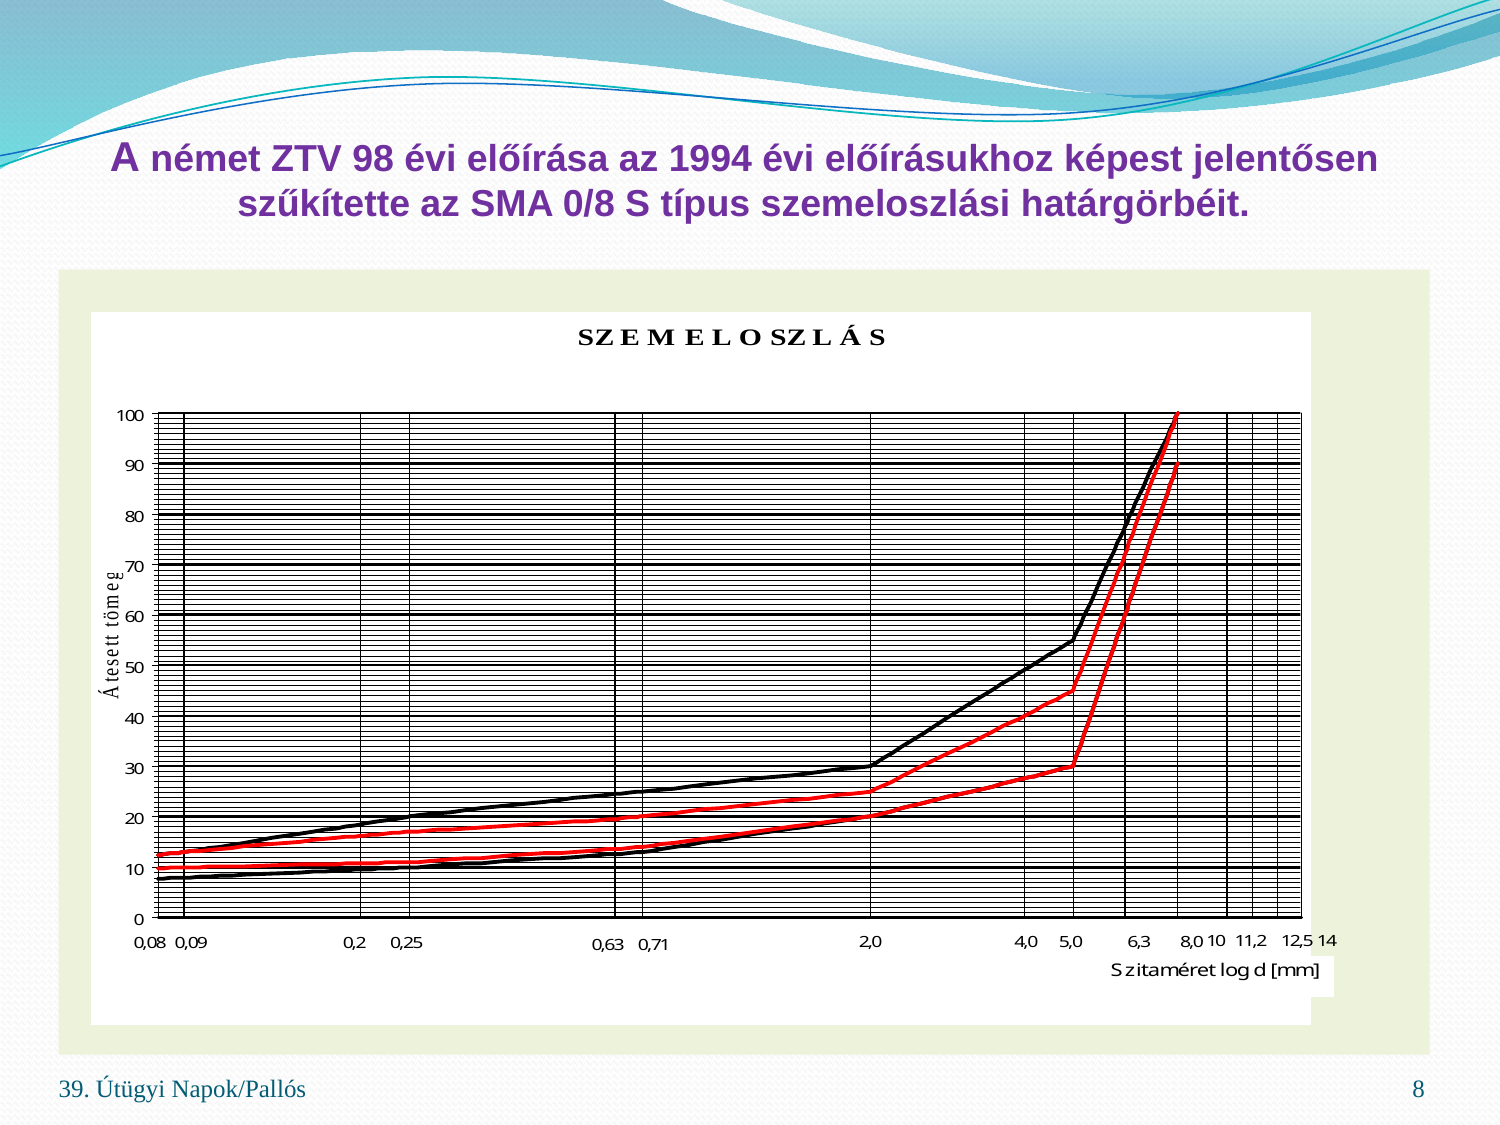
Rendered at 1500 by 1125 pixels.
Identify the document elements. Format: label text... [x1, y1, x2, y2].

picture [81, 304, 1407, 1032]
title A német ZTV 98 évi előírása az 1994 évi előírásukhoz képest jelentősen szűkítette az SMA 0/8 S típus szemeloszlási határgörbéit. [58, 116, 1430, 269]
footer 39. Útügyi Napok/Pallós [74, 305, 1414, 1044]
list [58, 269, 1430, 1055]
slide_number 8 [1299, 1042, 1425, 1103]
footer 39. Útügyi Napok/Pallós [58, 1042, 988, 1103]
